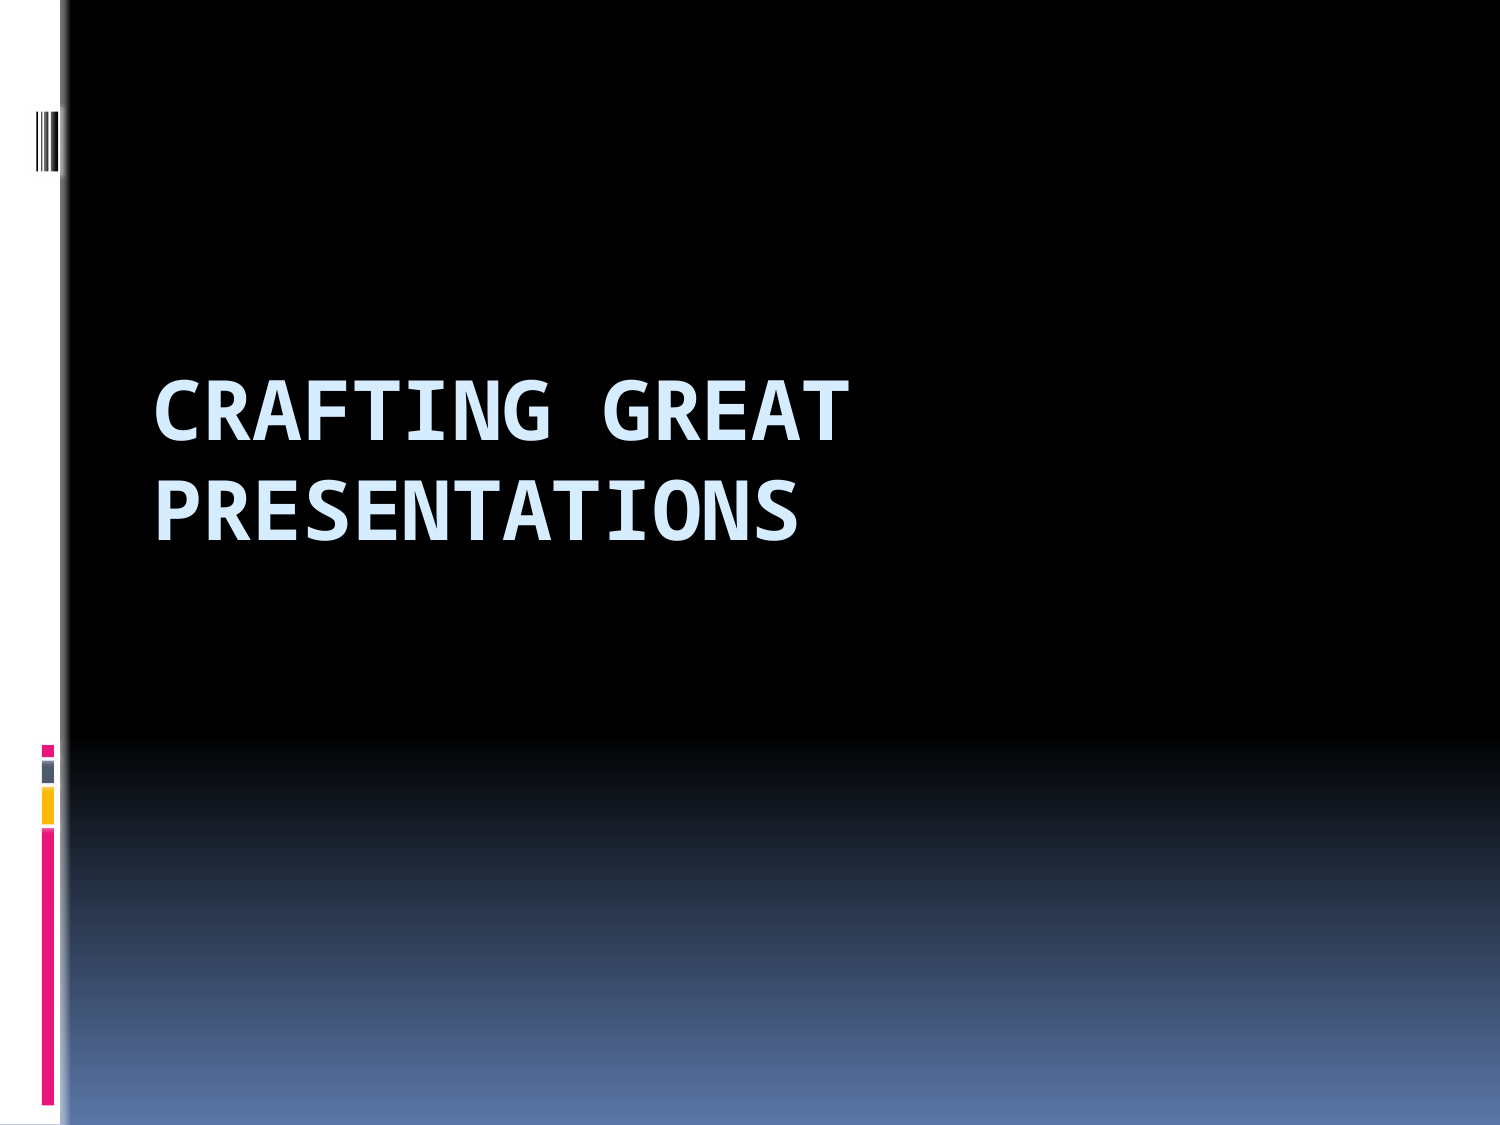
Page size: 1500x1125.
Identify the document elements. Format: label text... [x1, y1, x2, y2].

title Crafting Great Presentations [137, 350, 1413, 674]
